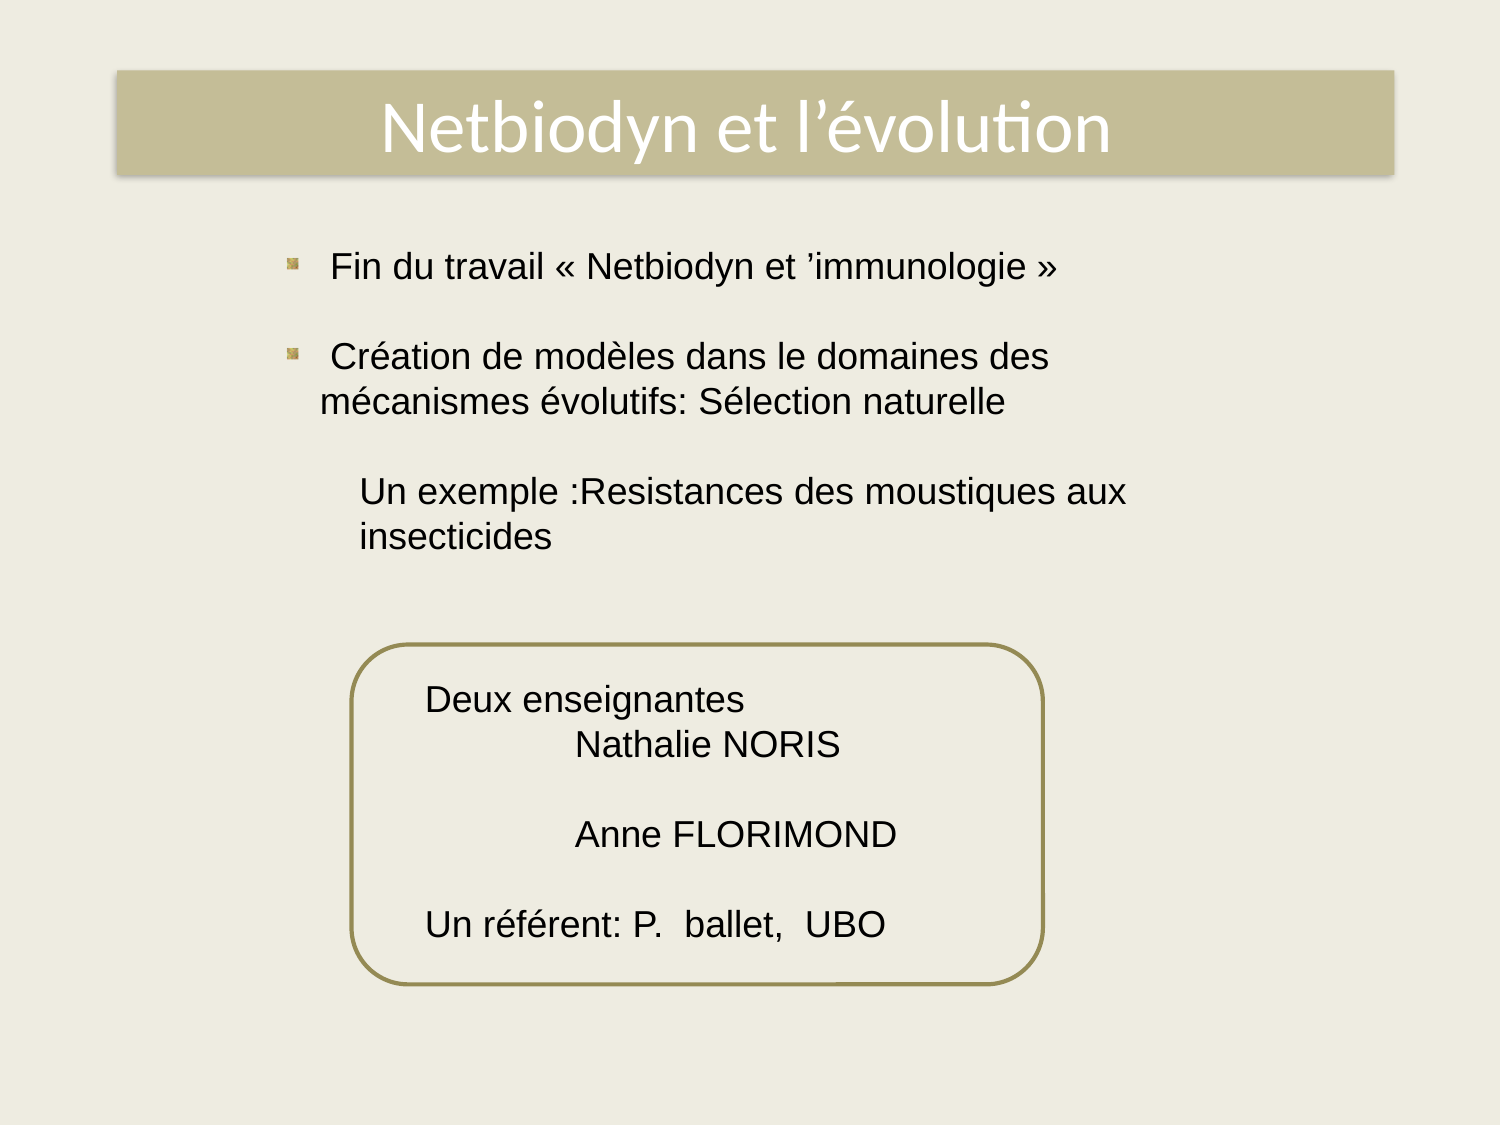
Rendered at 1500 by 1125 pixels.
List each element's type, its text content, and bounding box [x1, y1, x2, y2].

text_box [349, 642, 1046, 987]
text_box Netbiodyn et l’évolution [117, 70, 1395, 175]
picture [284, 255, 302, 273]
picture [284, 345, 302, 363]
text_box Fin du travail « Netbiodyn et ’immunologie » Création de modèles dans le domaines des mécanismes évolutifs: Sélection naturelle Un exemple :Resistances des moustiques aux insecticides [269, 234, 1149, 565]
text_box Deux enseignantes Nathalie NORIS Anne FLORIMOND Un référent: P. ballet, UBO [410, 667, 996, 998]
